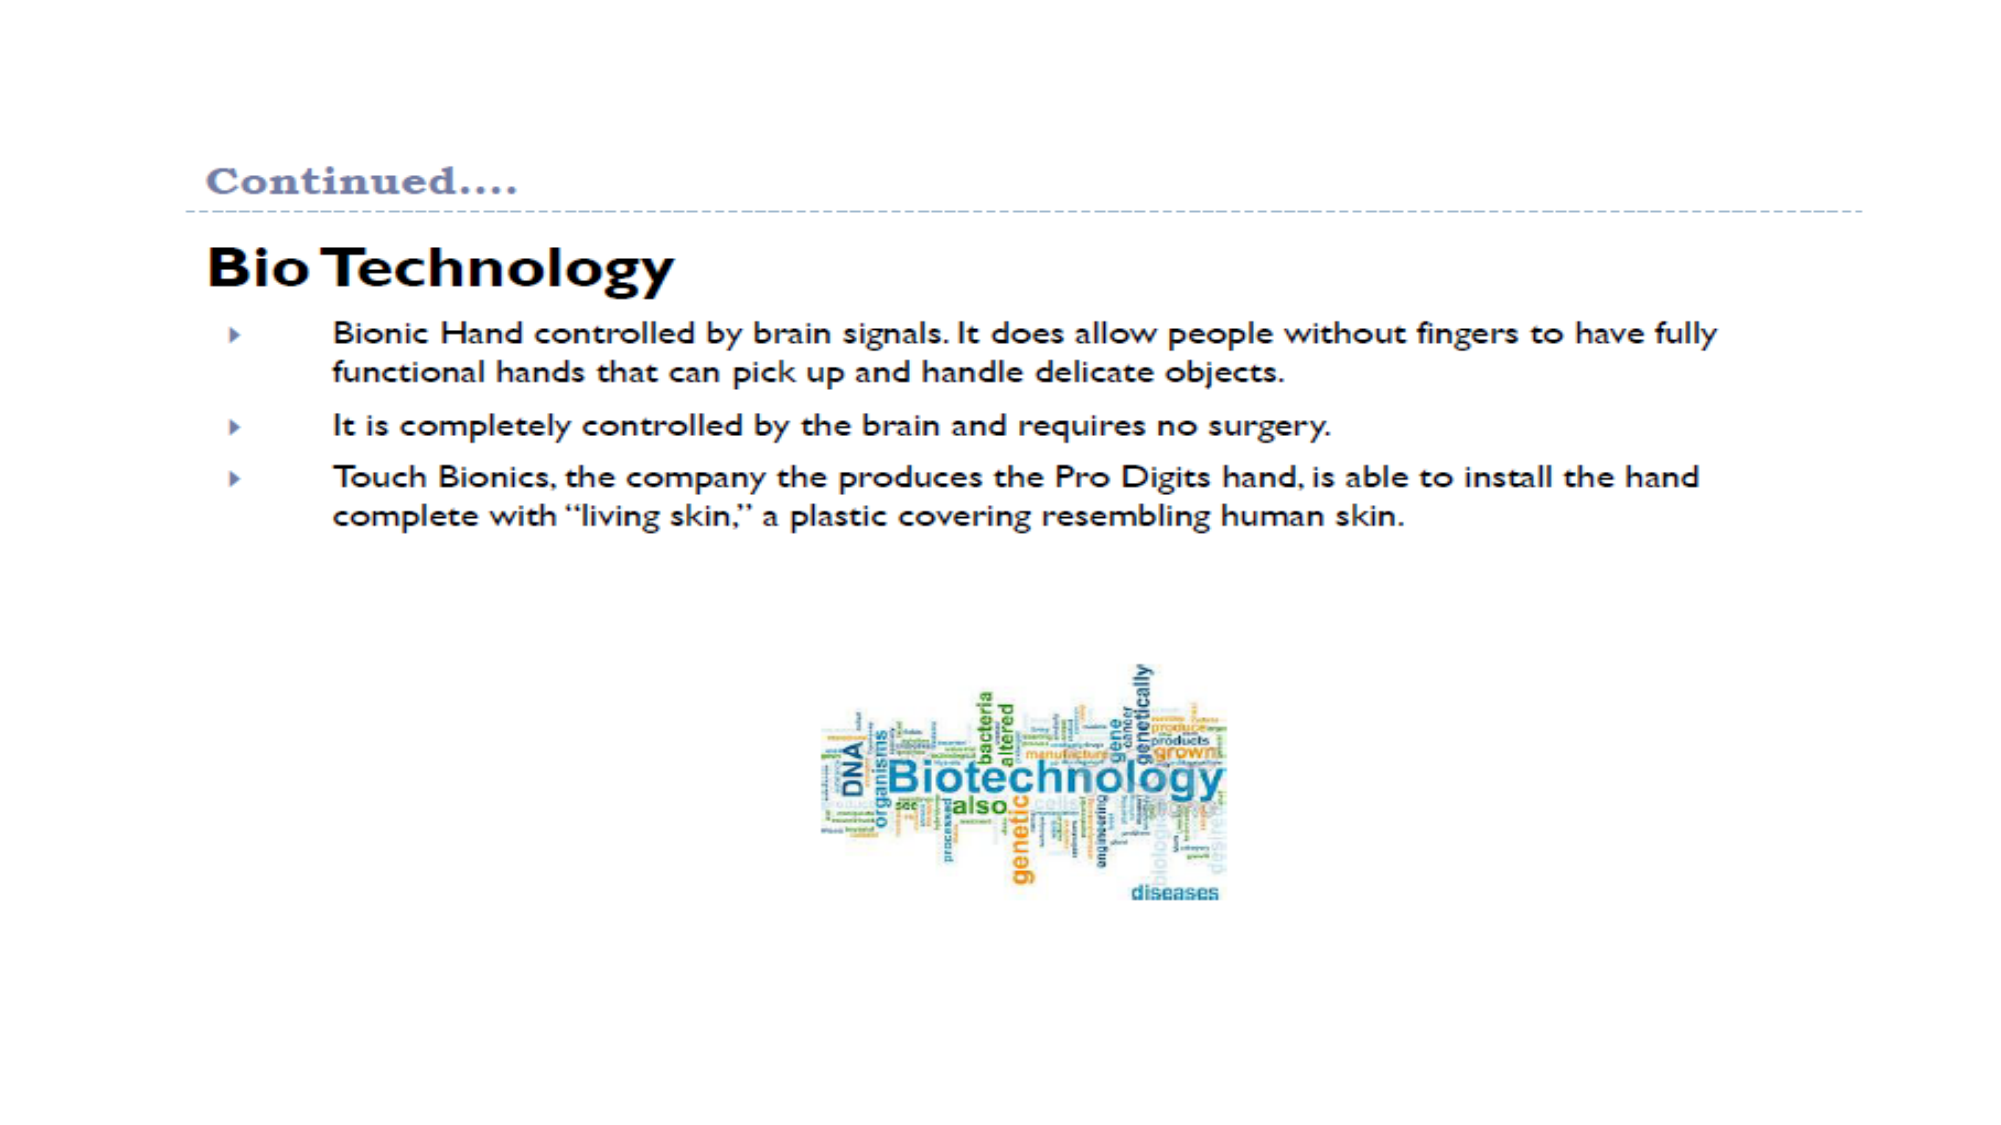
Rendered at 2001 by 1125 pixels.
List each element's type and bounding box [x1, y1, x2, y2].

picture [127, 58, 1896, 1046]
